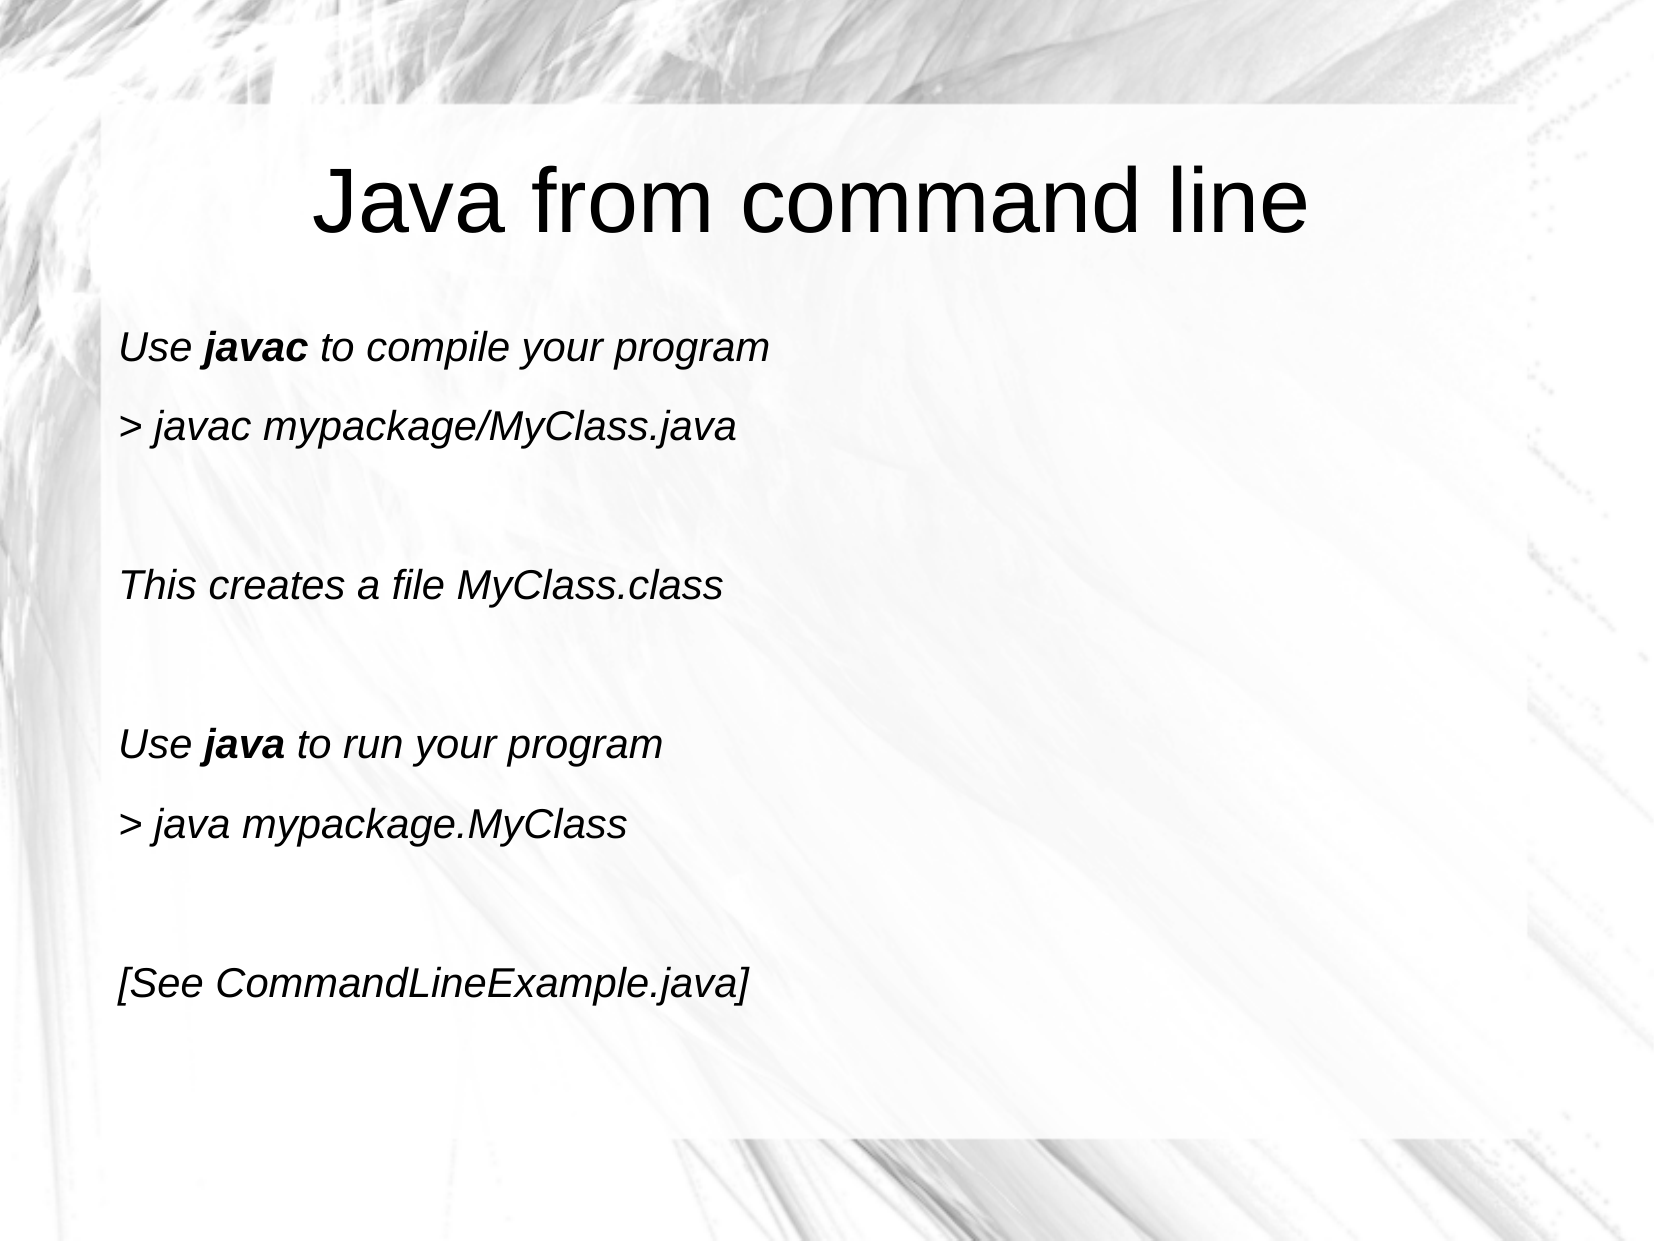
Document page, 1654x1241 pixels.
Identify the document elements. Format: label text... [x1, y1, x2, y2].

title Java from command line [118, 112, 1506, 281]
picture [0, 0, 1654, 1241]
list Use javac to compile your program > javac mypackage/MyClass.java This creates a file MyClass.class Use java to run your program > java mypackage.MyClass [See CommandLineExample.java] [118, 319, 1571, 1102]
